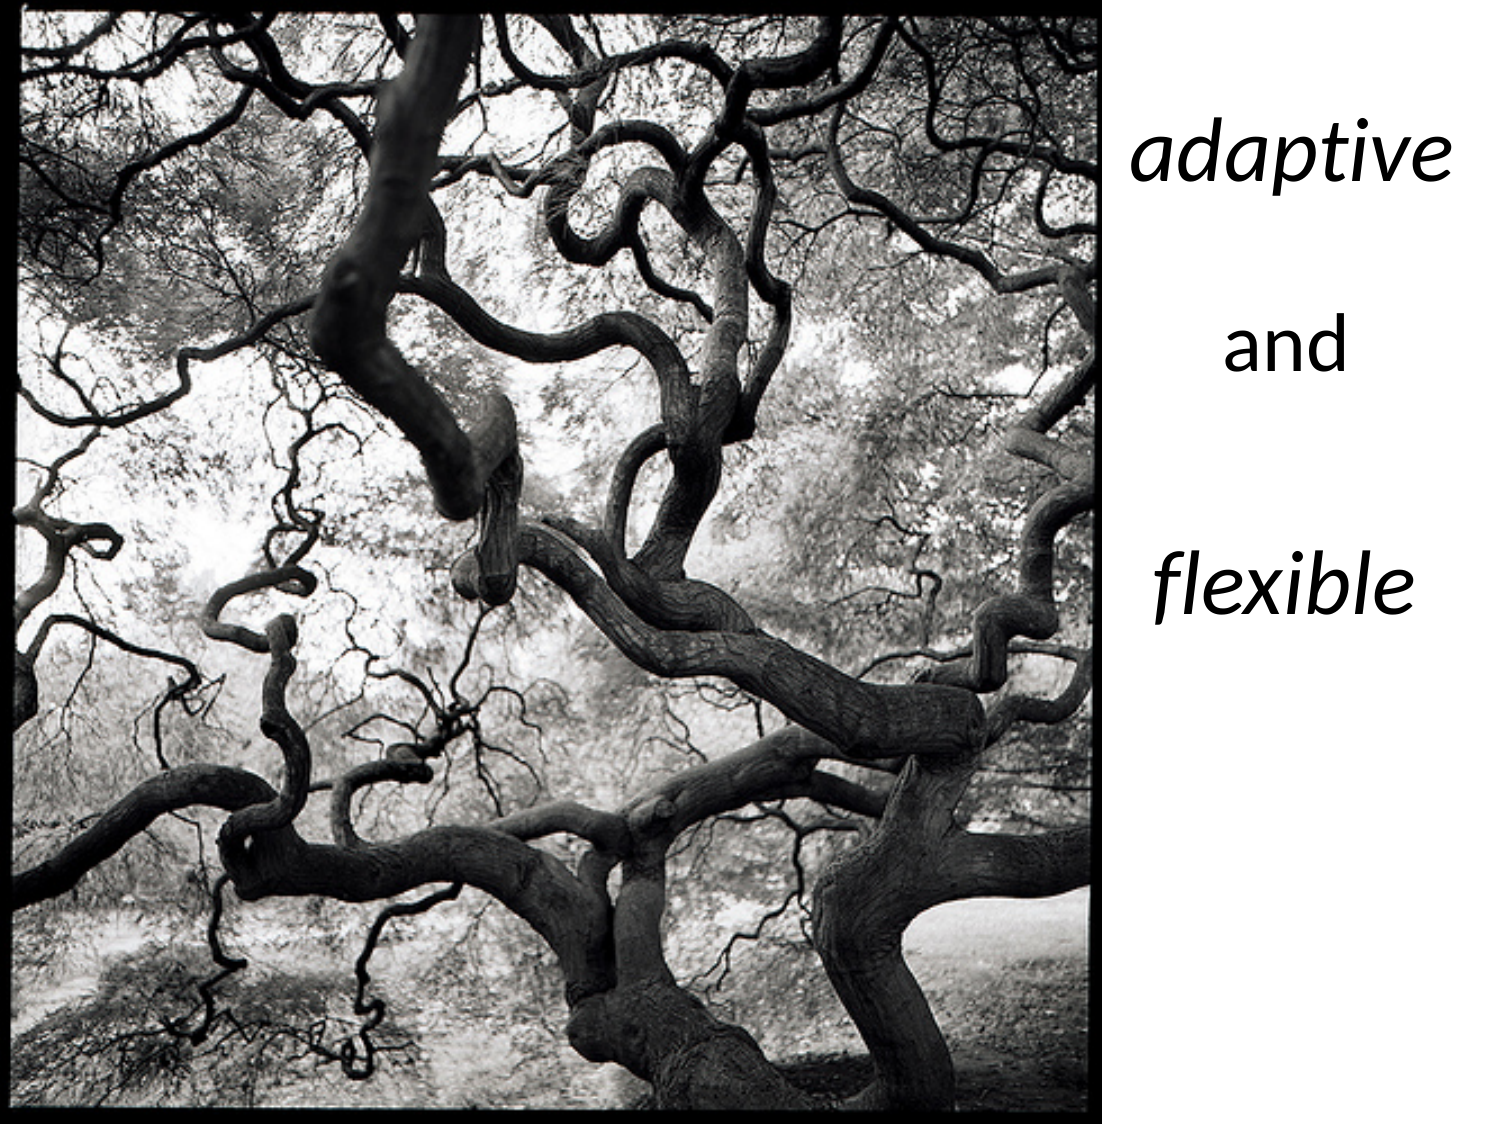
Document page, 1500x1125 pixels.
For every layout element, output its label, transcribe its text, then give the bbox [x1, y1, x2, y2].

text_box adaptive [1114, 81, 1470, 207]
text_box flexible [1138, 515, 1432, 641]
text_box and [1207, 281, 1366, 396]
picture [0, 0, 1102, 1125]
